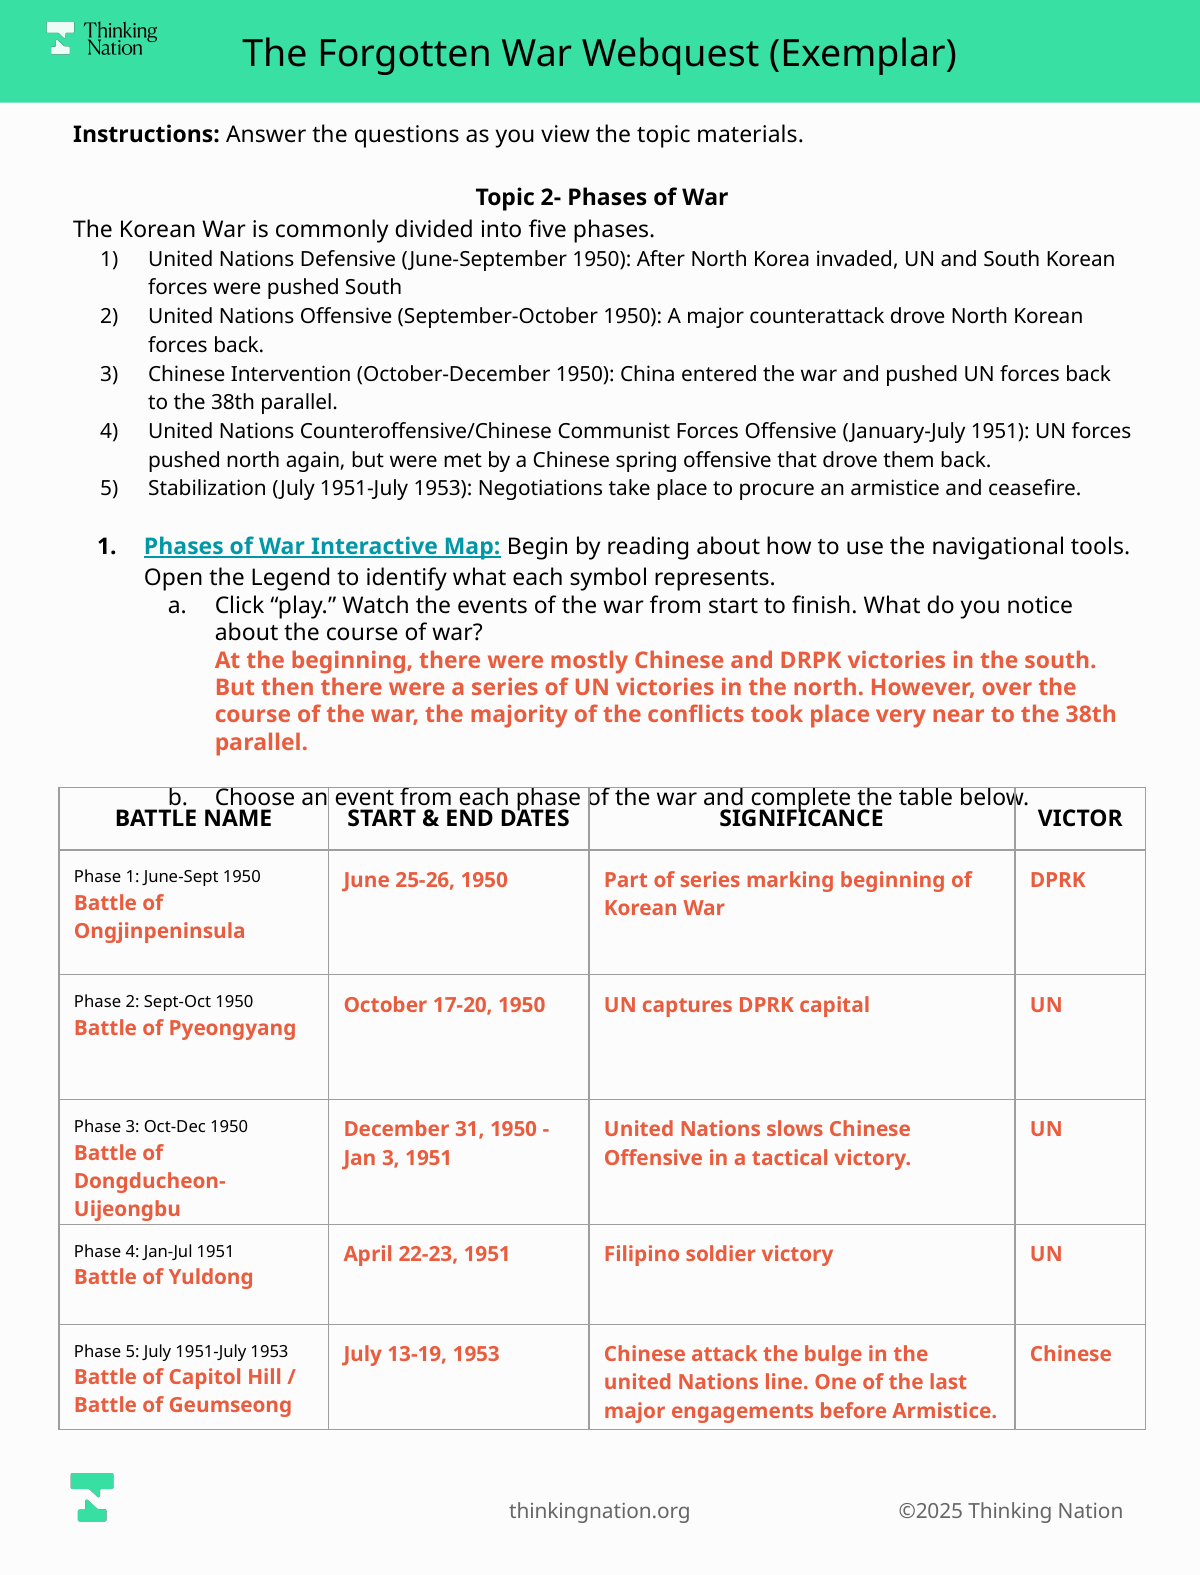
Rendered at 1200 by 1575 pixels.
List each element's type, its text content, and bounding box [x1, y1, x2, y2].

table_header START & END DATES [329, 788, 588, 849]
text_box The Forgotten War Webquest (Exemplar) [0, 0, 1200, 103]
table_header SIGNIFICANCE [590, 788, 1014, 849]
table_cell December 31, 1950 - Jan 3, 1951 [329, 1100, 588, 1224]
table_cell Chinese attack the bulge in the united Nations line. One of the last major engagements before Armistice. [590, 1325, 1014, 1429]
table_cell April 22-23, 1951 [329, 1225, 588, 1324]
table_cell Filipino soldier victory [590, 1225, 1014, 1324]
text_box ©2025 Thinking Nation [854, 1483, 1139, 1532]
text_box thinkingnation.org [457, 1483, 742, 1532]
table_cell UN captures DPRK capital [590, 975, 1014, 1099]
table_cell October 17-20, 1950 [329, 975, 588, 1099]
table_cell UN [1016, 975, 1145, 1099]
text_box Instructions: Answer the questions as you view the topic materials. Topic 2- Phases of War The Korean War is commonly divided into five phases. United Nations Defensive (June-September 1950): After North Korea invaded, UN and South Korean forces were pushed South United Nations Offensive (September-October 1950): A major counterattack drove North Korean forces back. Chinese Intervention (October-December 1950): China entered the war and pushed UN forces back to the 38th parallel. United Nations Counteroffensive/Chinese Communist Forces Offensive (January-July 1951): UN forces pushed north again, but were met by a Chinese spring offensive that drove them back. Stabilization (July 1951-July 1953): Negotiations take place to procure an armistice and ceasefire. Phases of War Interactive Map: Begin by reading about how to use the navigational tools. Open the Legend to identify what each symbol represents. Click “play.” Watch the events of the war from start to finish. What do you notice about the course of war? At the beginning, there were mostly Chinese and DRPK victories in the south. But then there were a series of UN victories in the north. However, over the course of the war, the majority of the conflicts took place very near to the 38th parallel. Choose an event from each phase of the war and complete the table below. [58, 101, 1146, 787]
table_cell Chinese [1016, 1325, 1145, 1429]
table_cell United Nations slows Chinese Offensive in a tactical victory. [590, 1100, 1014, 1224]
table_cell Phase 2: Sept-Oct 1950 Battle of Pyeongyang [60, 975, 328, 1099]
table_cell UN [1016, 1100, 1145, 1224]
table_cell Phase 1: June-Sept 1950 Battle of Ongjinpeninsula [60, 851, 328, 974]
table_cell Phase 5: July 1951-July 1953 Battle of Capitol Hill / Battle of Geumseong [60, 1325, 328, 1429]
table_cell Phase 4: Jan-Jul 1951 Battle of Yuldong [60, 1225, 328, 1324]
table_cell Part of series marking beginning of Korean War [590, 851, 1014, 974]
table_header VICTOR [1016, 788, 1145, 849]
table_cell DPRK [1016, 851, 1145, 974]
table_cell June 25-26, 1950 [329, 851, 588, 974]
table_cell UN [1016, 1225, 1145, 1324]
table_cell Phase 3: Oct-Dec 1950 Battle of Dongducheon- Uijeongbu [60, 1100, 328, 1224]
table_header BATTLE NAME [60, 788, 328, 849]
picture [34, 11, 162, 65]
table_cell July 13-19, 1953 [329, 1325, 588, 1429]
picture [58, 1463, 126, 1531]
